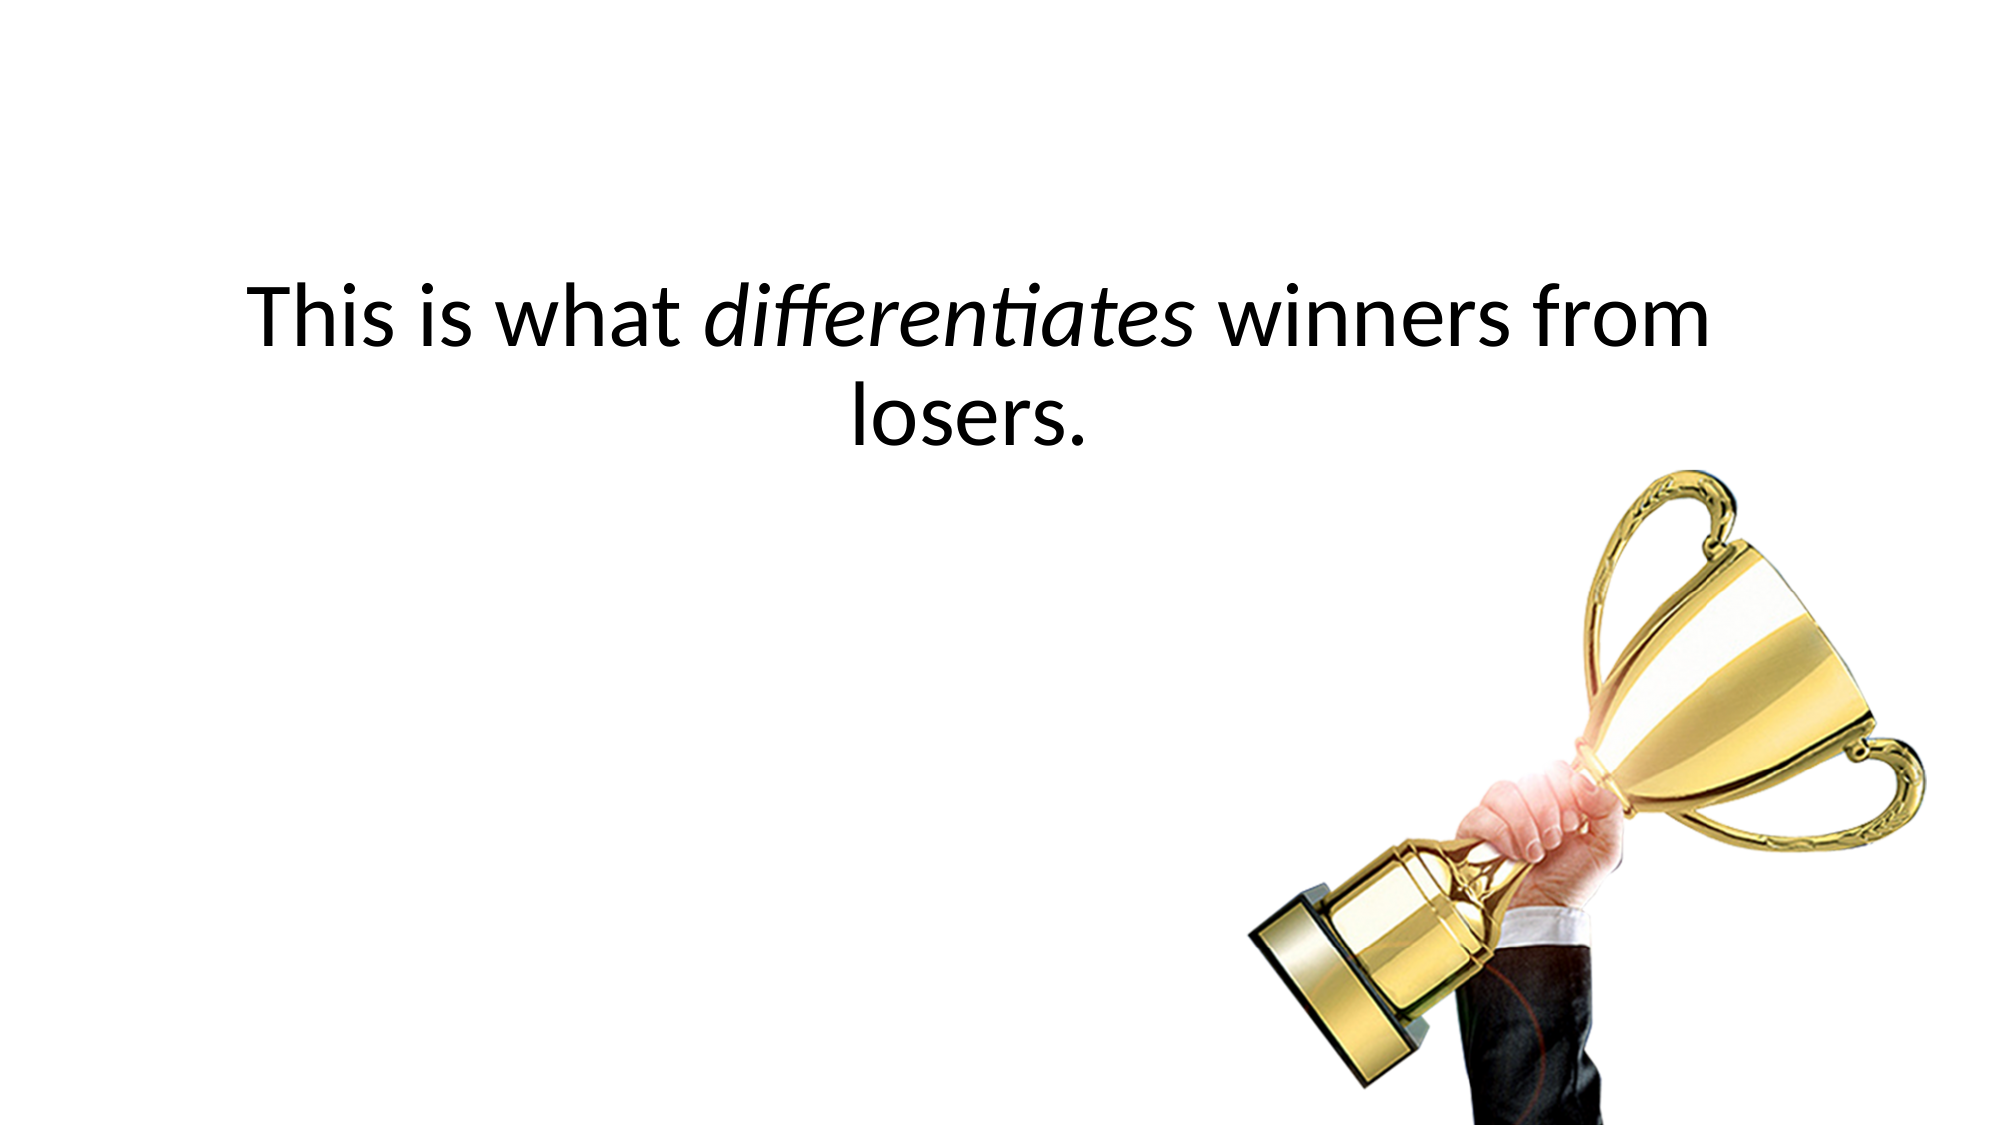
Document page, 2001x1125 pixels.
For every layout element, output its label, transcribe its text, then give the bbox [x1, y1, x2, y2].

picture [1232, 414, 1944, 1125]
list This is what differentiates winners from losers. [135, 260, 1826, 675]
